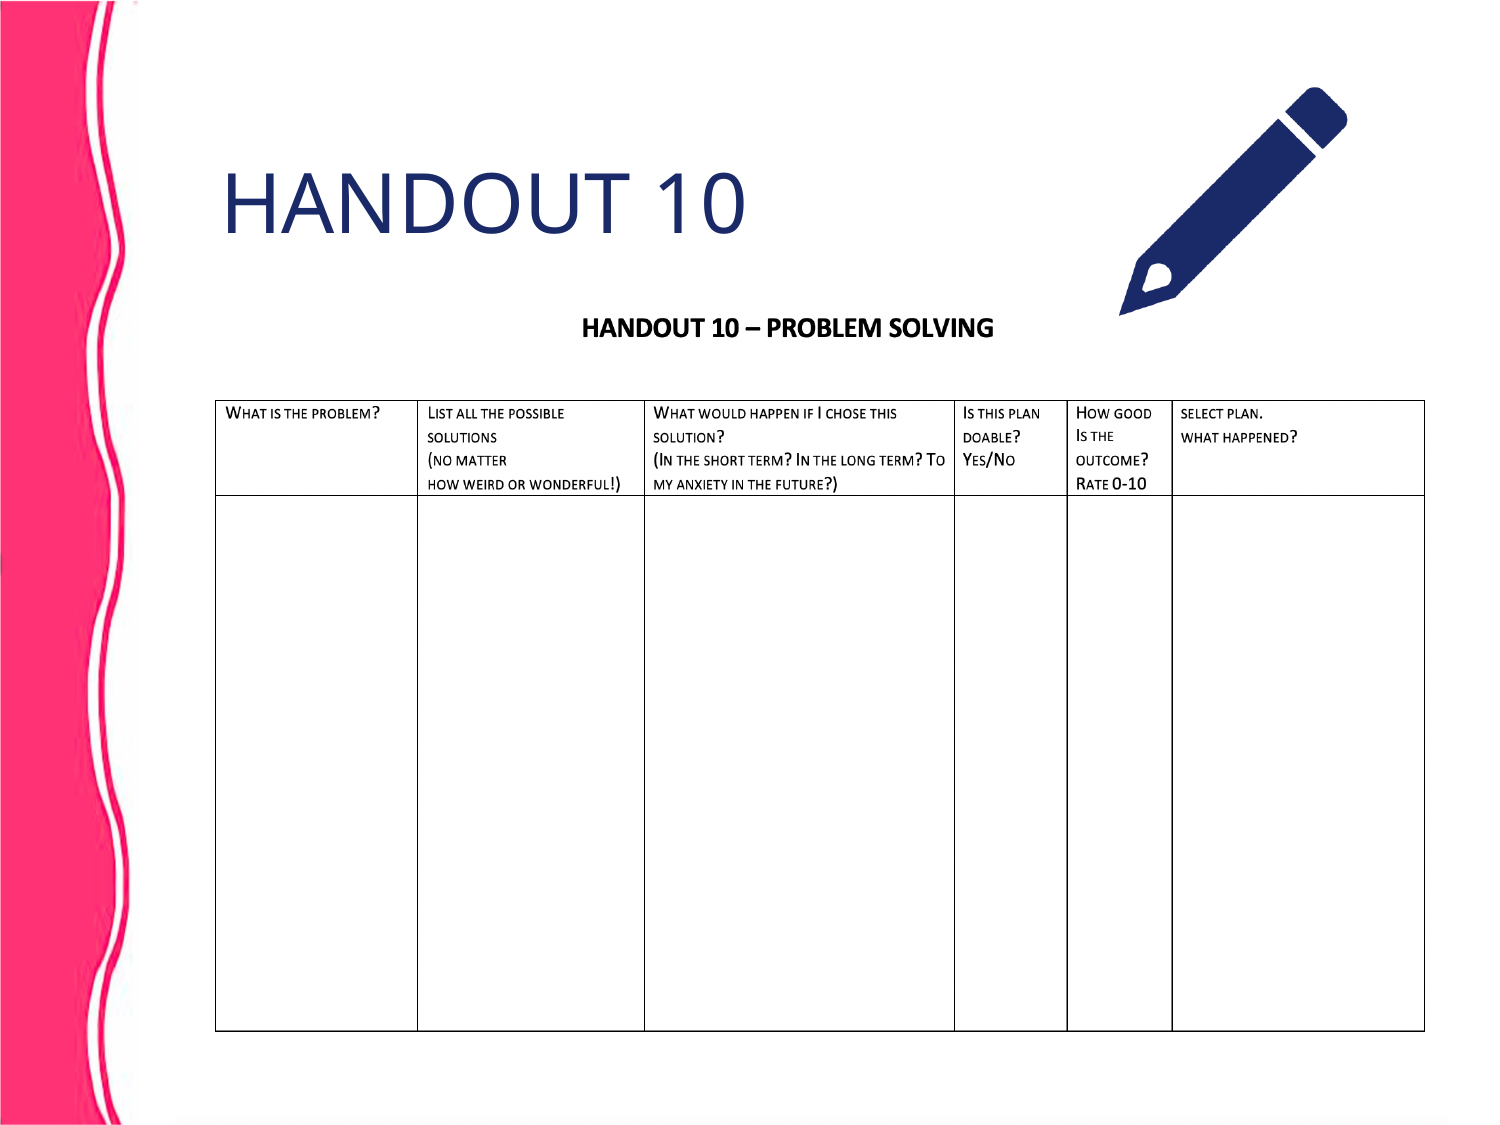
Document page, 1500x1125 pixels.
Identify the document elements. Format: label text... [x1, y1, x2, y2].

picture [0, 2, 1447, 1125]
text_box HANDOUT 10 [205, 143, 763, 258]
